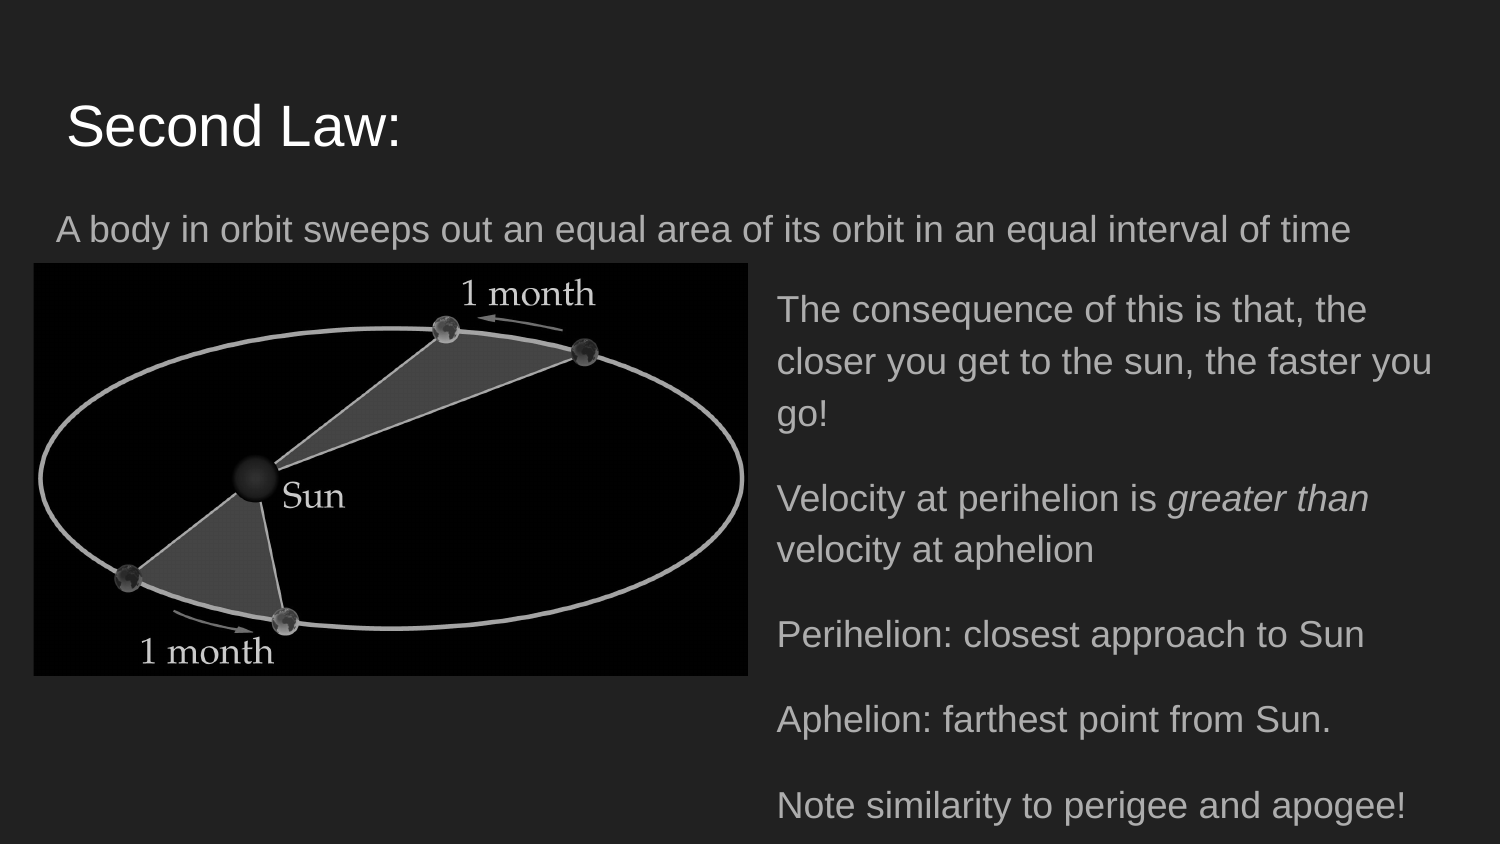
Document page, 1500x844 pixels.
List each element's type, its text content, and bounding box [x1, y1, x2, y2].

list A body in orbit sweeps out an equal area of its orbit in an equal interval of time [40, 183, 1439, 264]
title Second Law: [51, 72, 1449, 167]
list The consequence of this is that, the closer you get to the sun, the faster you go! Velocity at perihelion is greater than velocity at aphelion Perihelion: closest approach to Sun Aphelion: farthest point from Sun. Note similarity to perigee and apogee! [761, 263, 1480, 676]
picture [33, 263, 752, 676]
